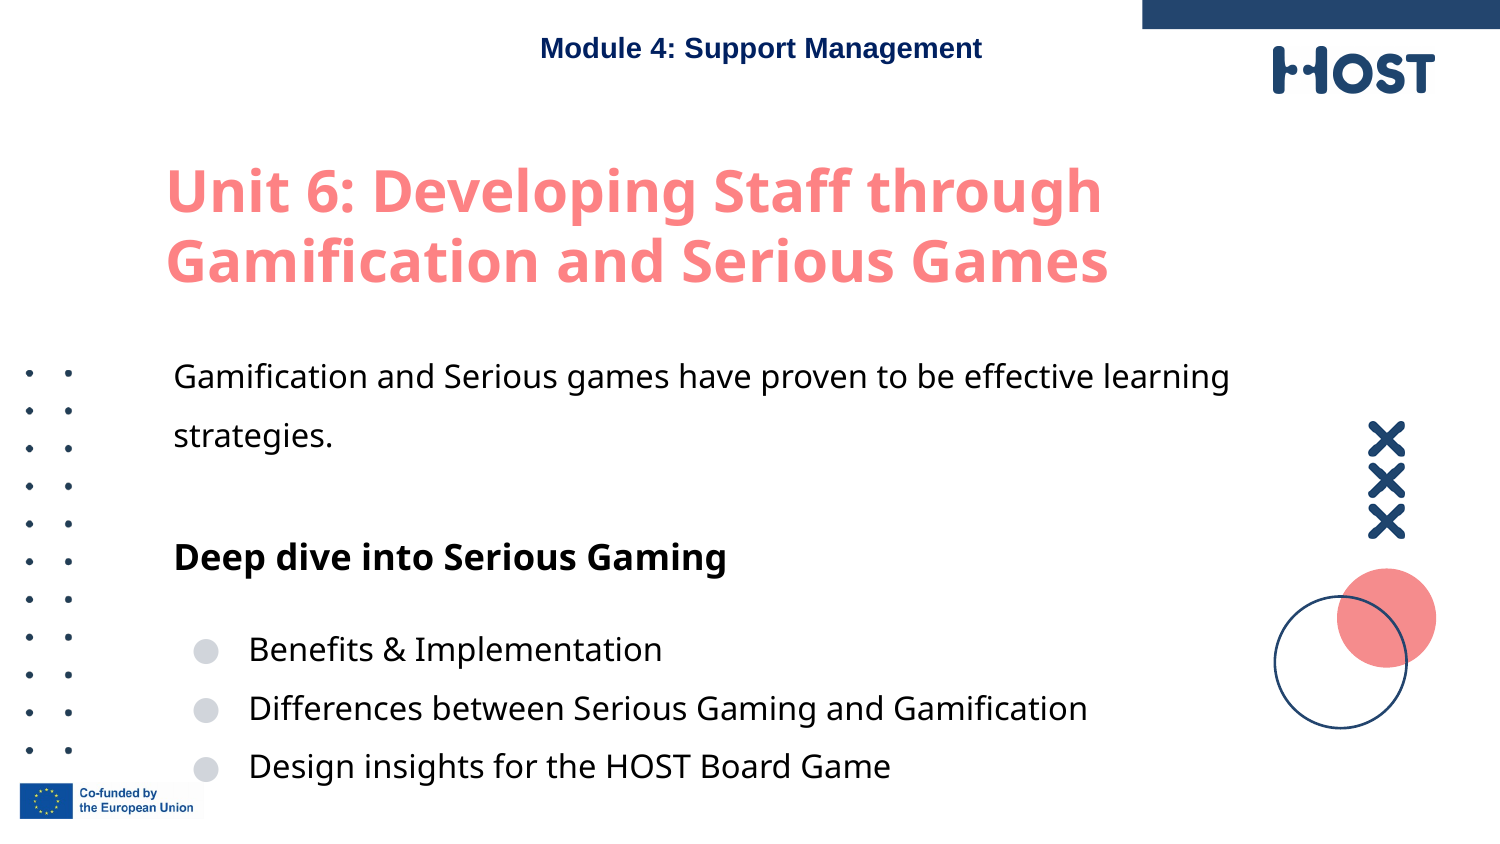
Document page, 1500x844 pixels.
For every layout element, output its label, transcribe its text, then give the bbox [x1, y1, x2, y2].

picture [1368, 421, 1405, 539]
picture [0, 370, 204, 820]
text_box Module 4: Support Management [525, 10, 1054, 68]
picture [1273, 46, 1435, 94]
text_box Gamification and Serious games have proven to be effective learning strategies. Deep dive into Serious Gaming Benefits & Implementation Differences between Serious Gaming and Gamification Design insights for the HOST Board Game [158, 321, 1315, 844]
text_box Unit 6: Developing Staff through Gamification and Serious Games [150, 139, 1196, 322]
